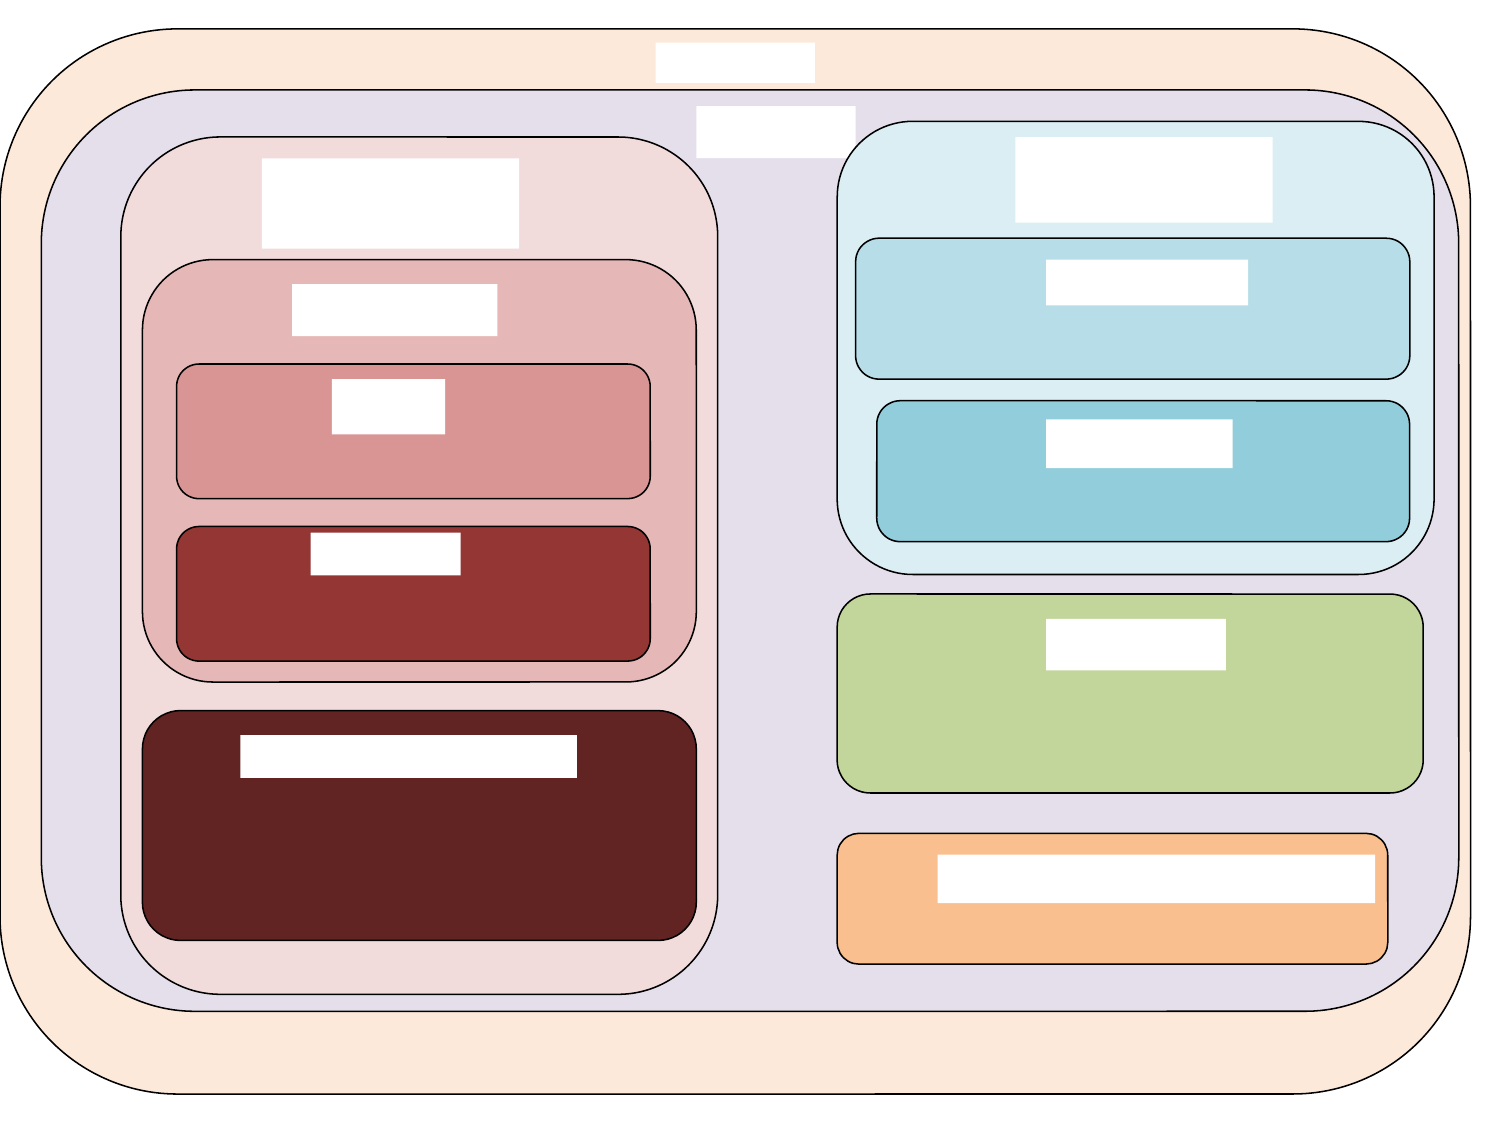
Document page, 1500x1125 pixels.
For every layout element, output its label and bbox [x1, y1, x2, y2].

text_box [142, 710, 697, 941]
text_box [176, 526, 651, 662]
text_box [937, 854, 1376, 904]
text_box [292, 284, 498, 337]
text_box [696, 150, 852, 159]
text_box [0, 74, 1500, 150]
text_box [1046, 618, 1226, 671]
text_box [120, 150, 718, 995]
text_box [655, 42, 815, 83]
text_box [240, 735, 577, 778]
text_box [1046, 419, 1233, 469]
text_box [142, 259, 697, 683]
text_box [837, 833, 1388, 965]
text_box [837, 150, 1435, 575]
text_box [876, 400, 1410, 542]
text_box [0, 0, 1500, 74]
text_box [331, 379, 446, 435]
text_box [261, 158, 520, 249]
text_box [176, 364, 651, 499]
text_box [855, 238, 1410, 380]
text_box [1046, 259, 1249, 306]
text_box [41, 150, 1459, 1012]
text_box [837, 593, 1424, 793]
text_box [1015, 150, 1273, 223]
text_box [310, 532, 461, 576]
text_box [0, 150, 1471, 1095]
